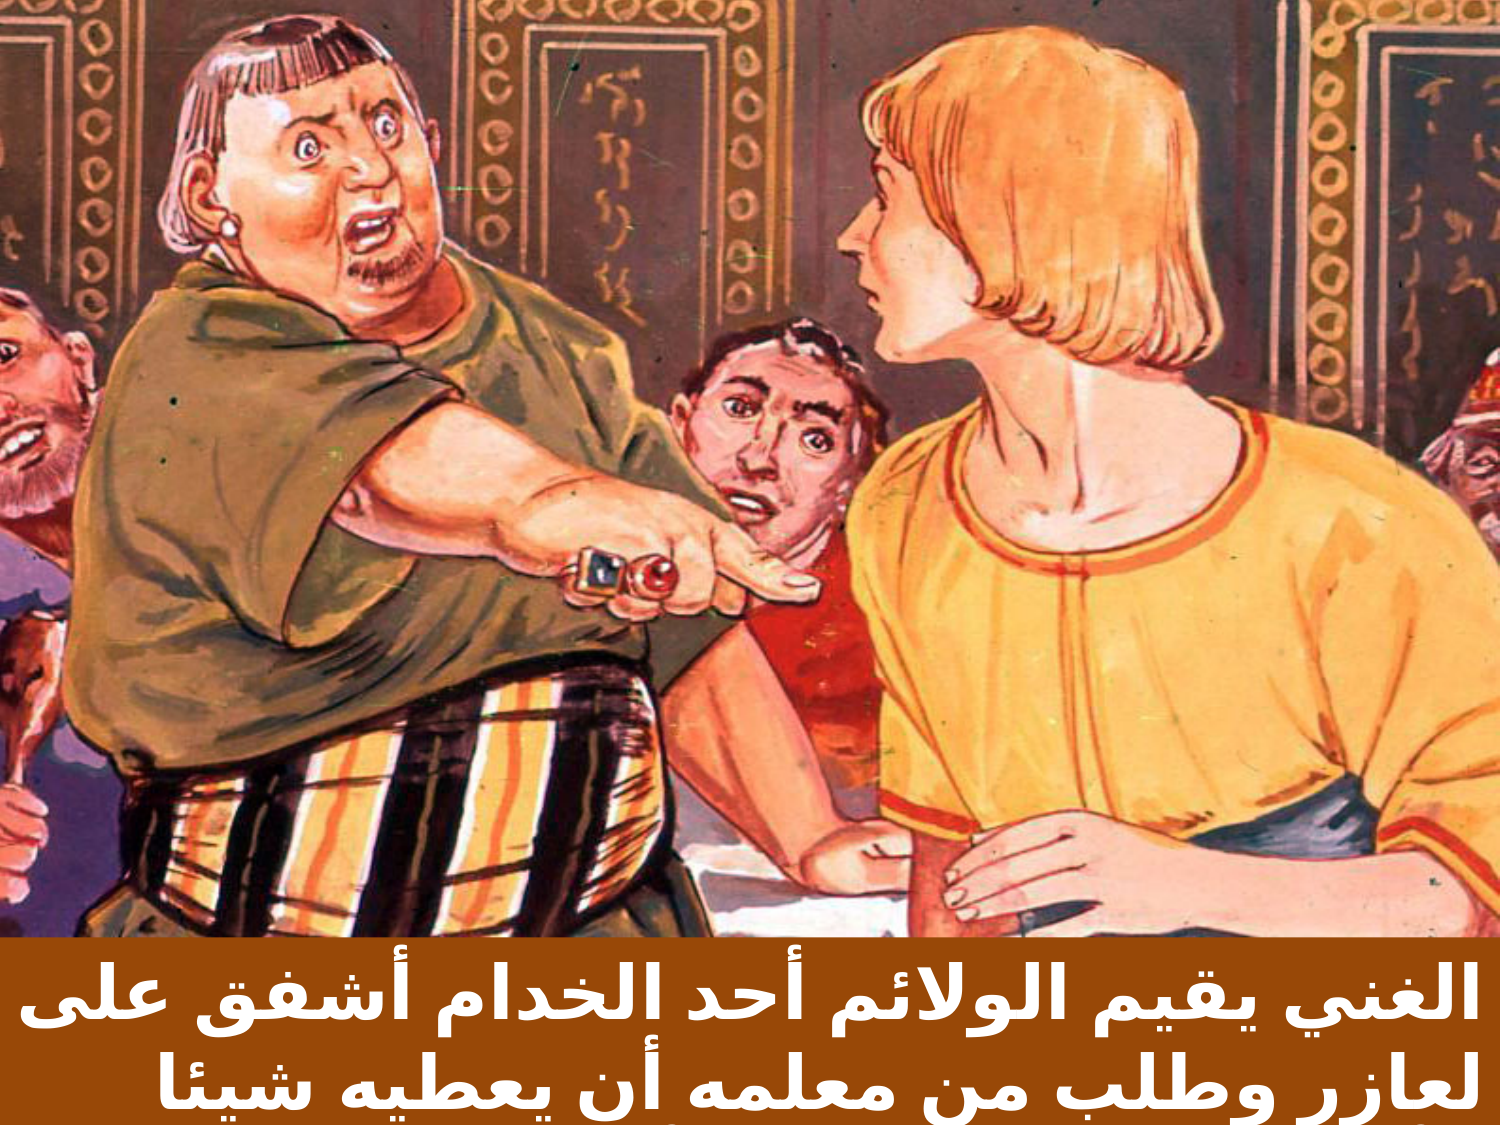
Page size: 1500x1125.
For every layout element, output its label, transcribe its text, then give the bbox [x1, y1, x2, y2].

picture [0, 0, 1500, 938]
text_box الغني يقيم الولائم أحد الخدام أشفق على لعازر وطلب من معلمه أن يعطيه شيئا فأنبه سيده وطلب منه أن يطرد الفقير [0, 946, 1500, 1125]
